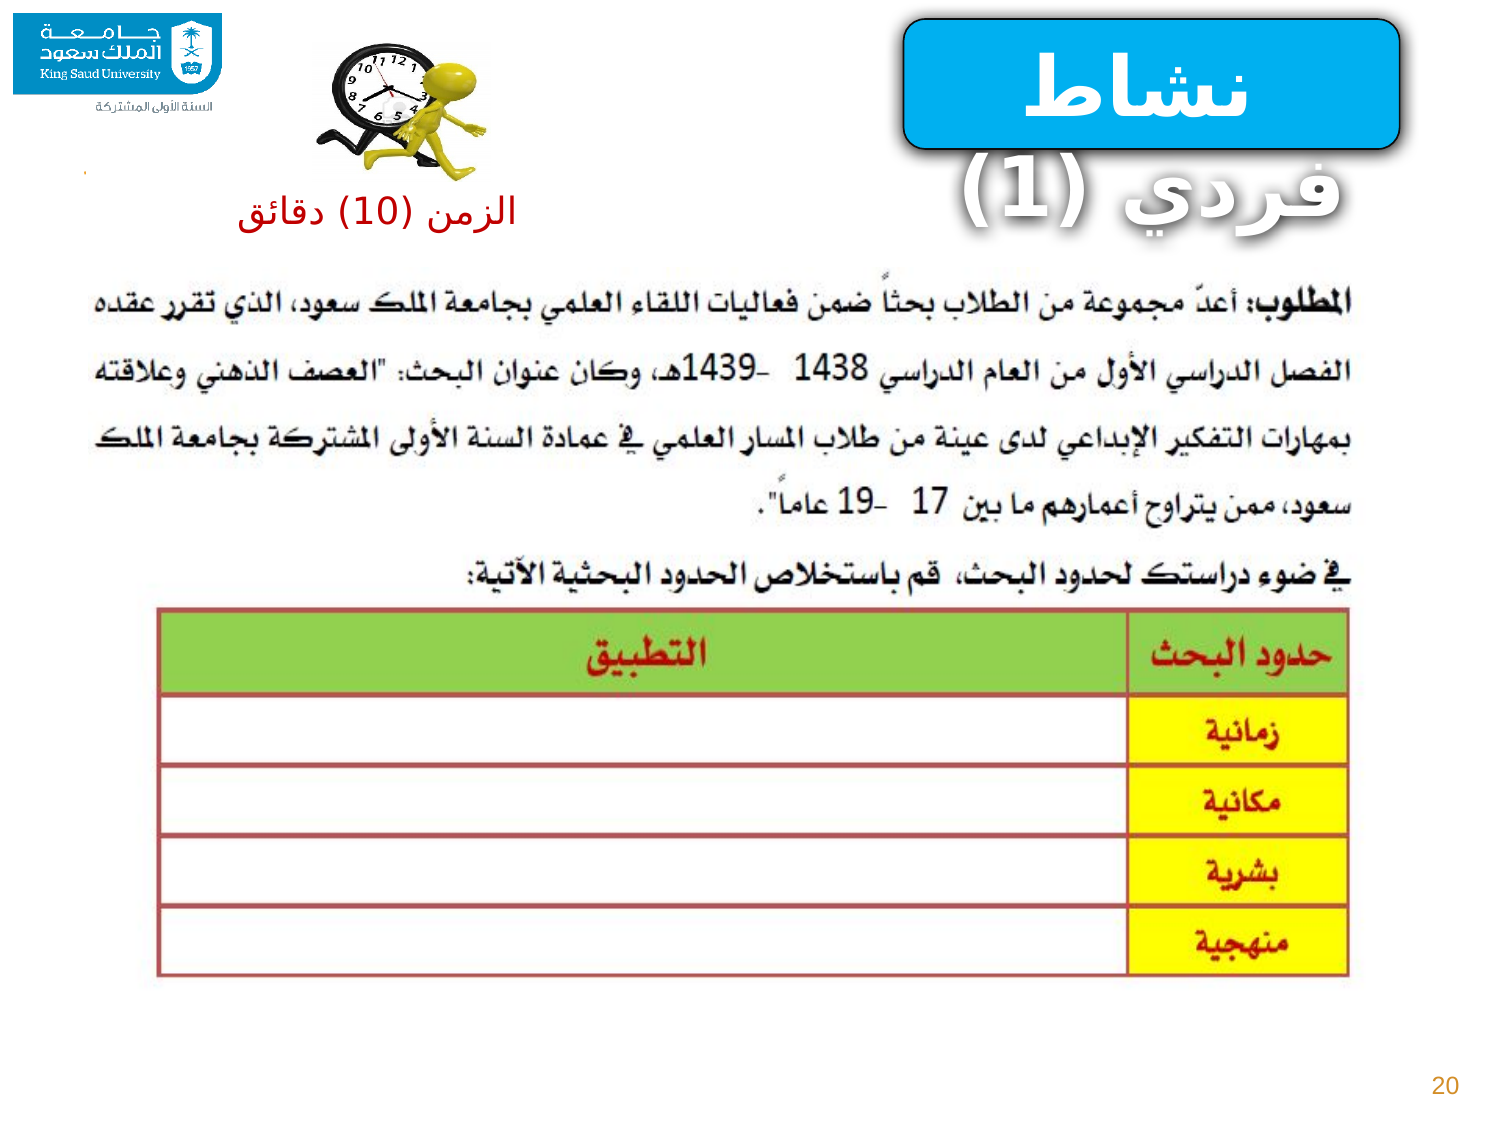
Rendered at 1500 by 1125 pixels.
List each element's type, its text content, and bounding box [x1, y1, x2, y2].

text_box الزمن (10) دقائق [222, 172, 532, 240]
picture [0, 0, 236, 126]
slide_number 20 [1350, 1061, 1475, 1103]
picture [312, 42, 491, 182]
text_box نشاط فردي (1) [902, 18, 1401, 150]
picture [88, 266, 1389, 1019]
